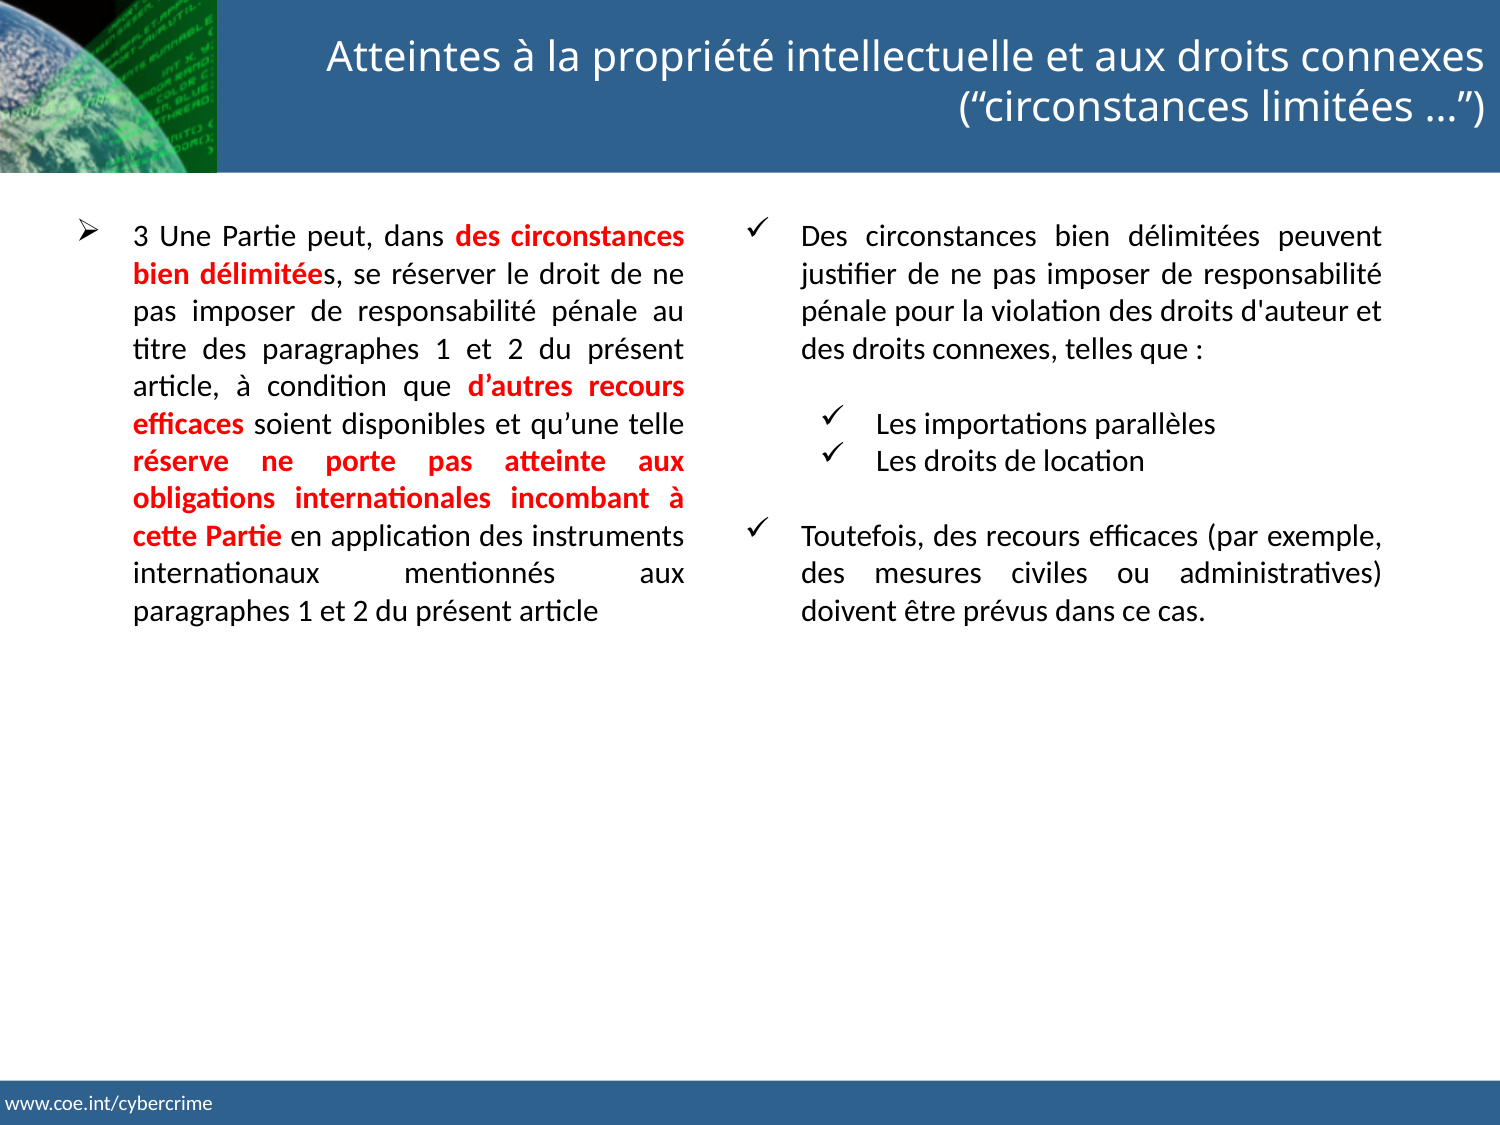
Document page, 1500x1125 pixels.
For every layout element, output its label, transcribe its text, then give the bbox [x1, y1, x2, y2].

text_box Des circonstances bien délimitées peuvent justifier de ne pas imposer de responsabilité pénale pour la violation des droits d'auteur et des droits connexes, telles que : Les importations parallèles Les droits de location Toutefois, des recours efficaces (par exemple, des mesures civiles ou administratives) doivent être prévus dans ce cas. [730, 208, 1399, 635]
text_box Atteintes à la propriété intellectuelle et aux droits connexes (“circonstances limitées …”) [247, 22, 1500, 138]
text_box 3 Une Partie peut, dans des circonstances bien délimitées, se réserver le droit de ne pas imposer de responsabilité pénale au titre des paragraphes 1 et 2 du présent article, à condition que d’autres recours efficaces soient disponibles et qu’une telle réserve ne porte pas atteinte aux obligations internationales incombant à cette Partie en application des instruments internationaux mentionnés aux paragraphes 1 et 2 du présent article [61, 208, 700, 635]
picture [0, 0, 217, 173]
